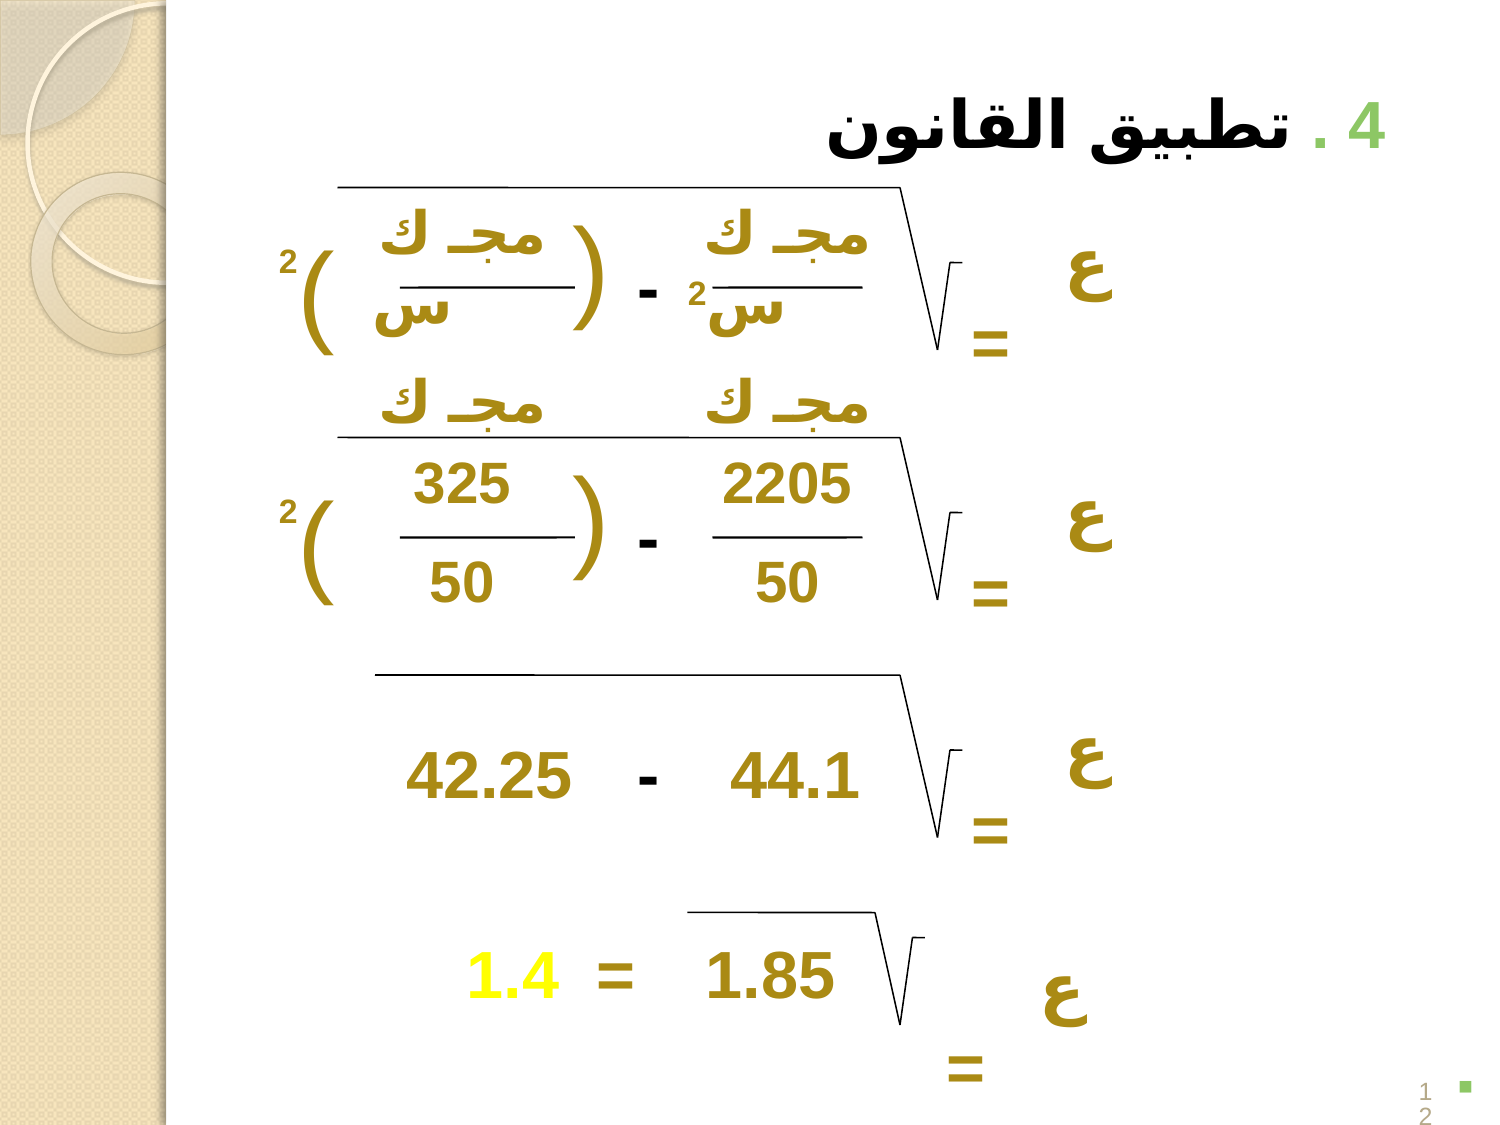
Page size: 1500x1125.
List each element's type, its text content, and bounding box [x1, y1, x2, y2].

text_box مجـ ك س2 مجـ ك [662, 187, 913, 437]
text_box ع = [999, 212, 1125, 388]
text_box - [625, 487, 675, 583]
text_box ع = [975, 937, 1100, 1113]
text_box ع = [999, 699, 1125, 875]
text_box مجـ ك س مجـ ك [349, 187, 575, 437]
text_box = 1.4 [387, 924, 650, 1020]
text_box 2205 50 [662, 437, 913, 622]
text_box - [612, 724, 675, 820]
text_box ع = [999, 462, 1125, 638]
text_box ( [525, 437, 625, 588]
text_box 42.25 [349, 724, 588, 820]
text_box 1.85 [662, 924, 850, 1020]
text_box - [625, 237, 675, 333]
text_box 44.1 [687, 724, 875, 820]
text_box )2 [187, 212, 350, 363]
text_box 4 . تطبيق القانون [675, 74, 1400, 170]
slide_number 12 [1413, 1034, 1488, 1113]
text_box )2 [187, 462, 350, 613]
text_box 325 50 [349, 437, 575, 622]
text_box ( [525, 187, 625, 338]
